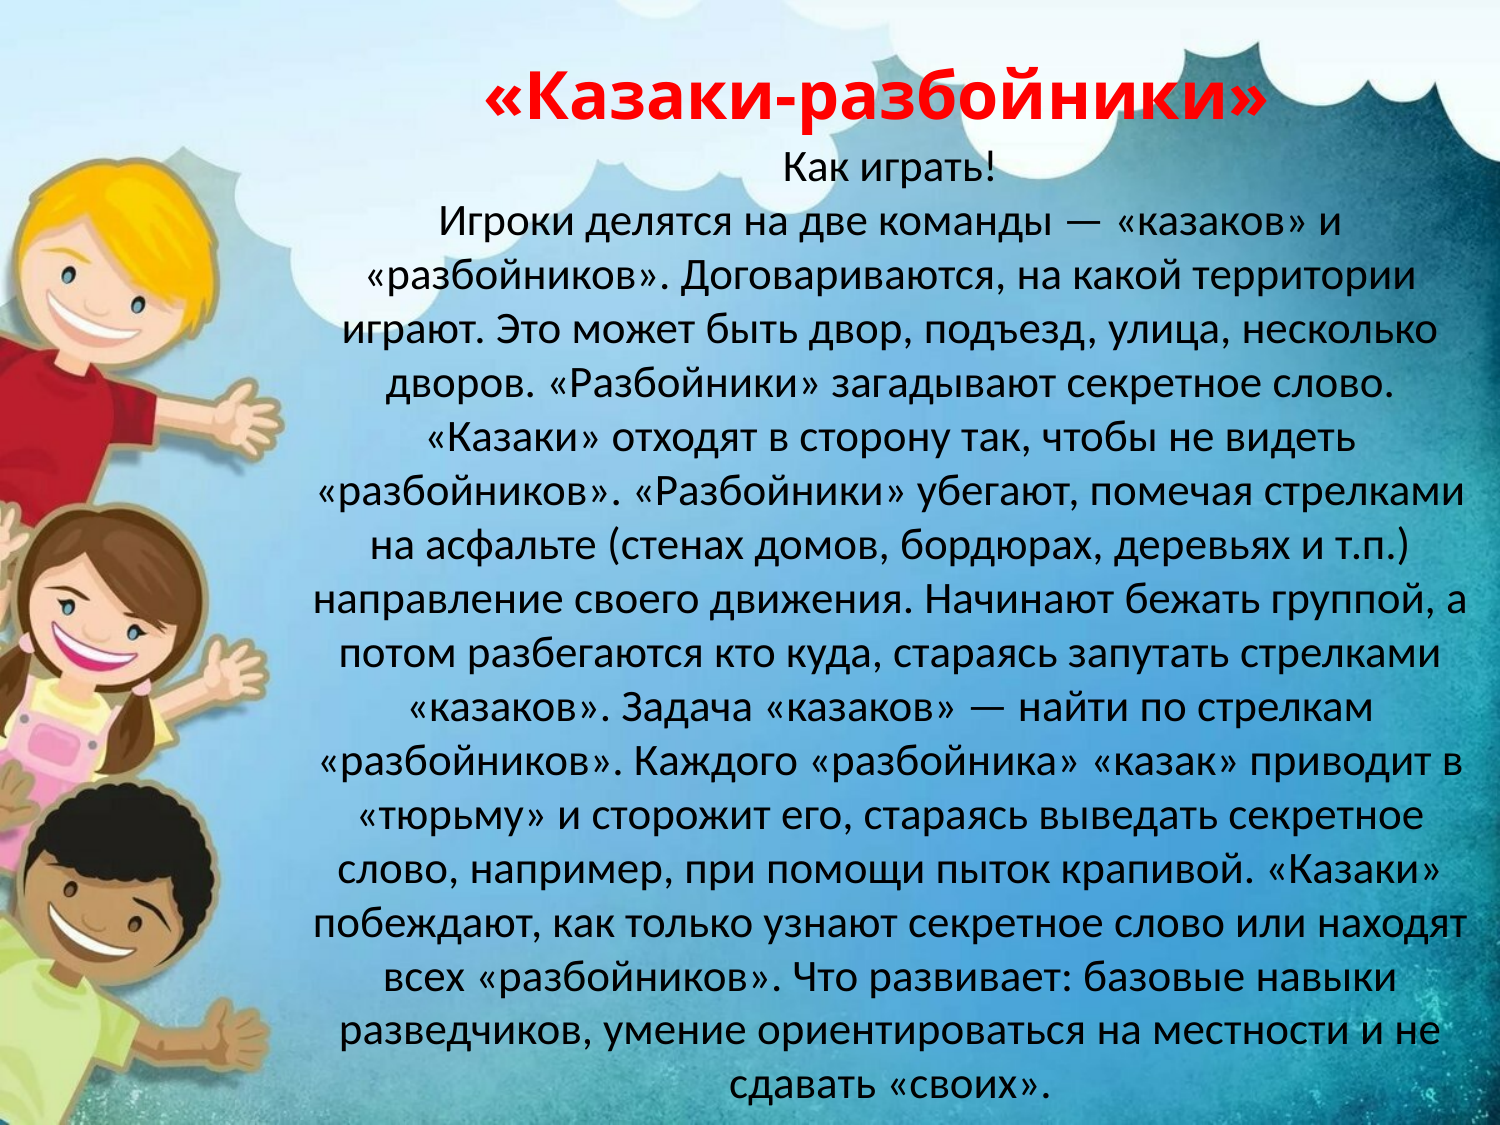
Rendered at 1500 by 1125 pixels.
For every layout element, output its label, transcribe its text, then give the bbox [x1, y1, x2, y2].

list Как играть! Игроки делятся на две команды — «казаков» и «разбойников». Договариваются, на какой территории играют. Это может быть двор, подъезд, улица, несколько дворов. «Разбойники» загадывают секретное слово. «Казаки» отходят в сторону так, чтобы не видеть «разбойников». «Разбойники» убегают, помечая стрелками на асфальте (стенах домов, бордюрах, деревьях и т.п.) направление своего движения. Начинают бежать группой, а потом разбегаются кто куда, стараясь запутать стрелками «казаков». Задача «казаков» — найти по стрелкам «разбойников». Каждого «разбойника» «казак» приводит в «тюрьму» и сторожит его, стараясь выведать секретное слово, например, при помощи пыток крапивой. «Казаки» побеждают, как только узнают секретное слово или находят всех «разбойников». Что развивает: базовые навыки разведчиков, умение ориентироваться на местности и не сдавать «своих». [281, 128, 1500, 1125]
title «Казаки-разбойники» [328, 45, 1425, 128]
picture [0, 0, 1500, 1125]
